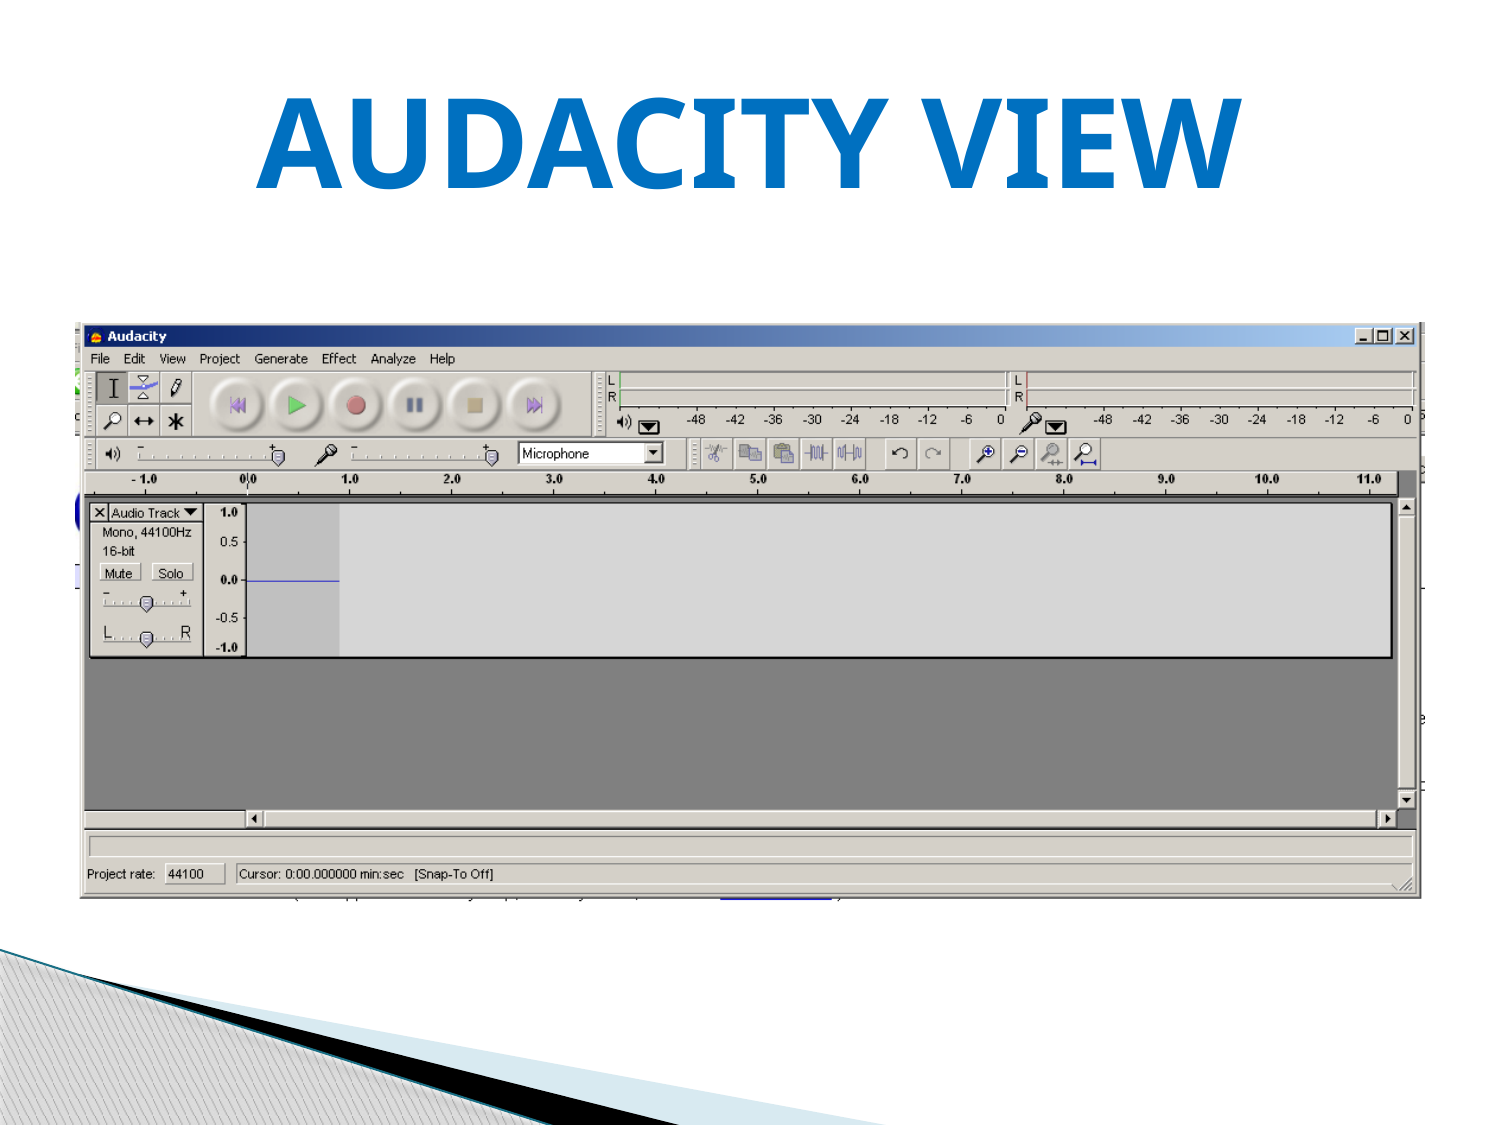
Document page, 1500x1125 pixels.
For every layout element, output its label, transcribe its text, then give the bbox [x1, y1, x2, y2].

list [74, 322, 1426, 907]
title AUDACITY VIEW [75, 45, 1425, 233]
